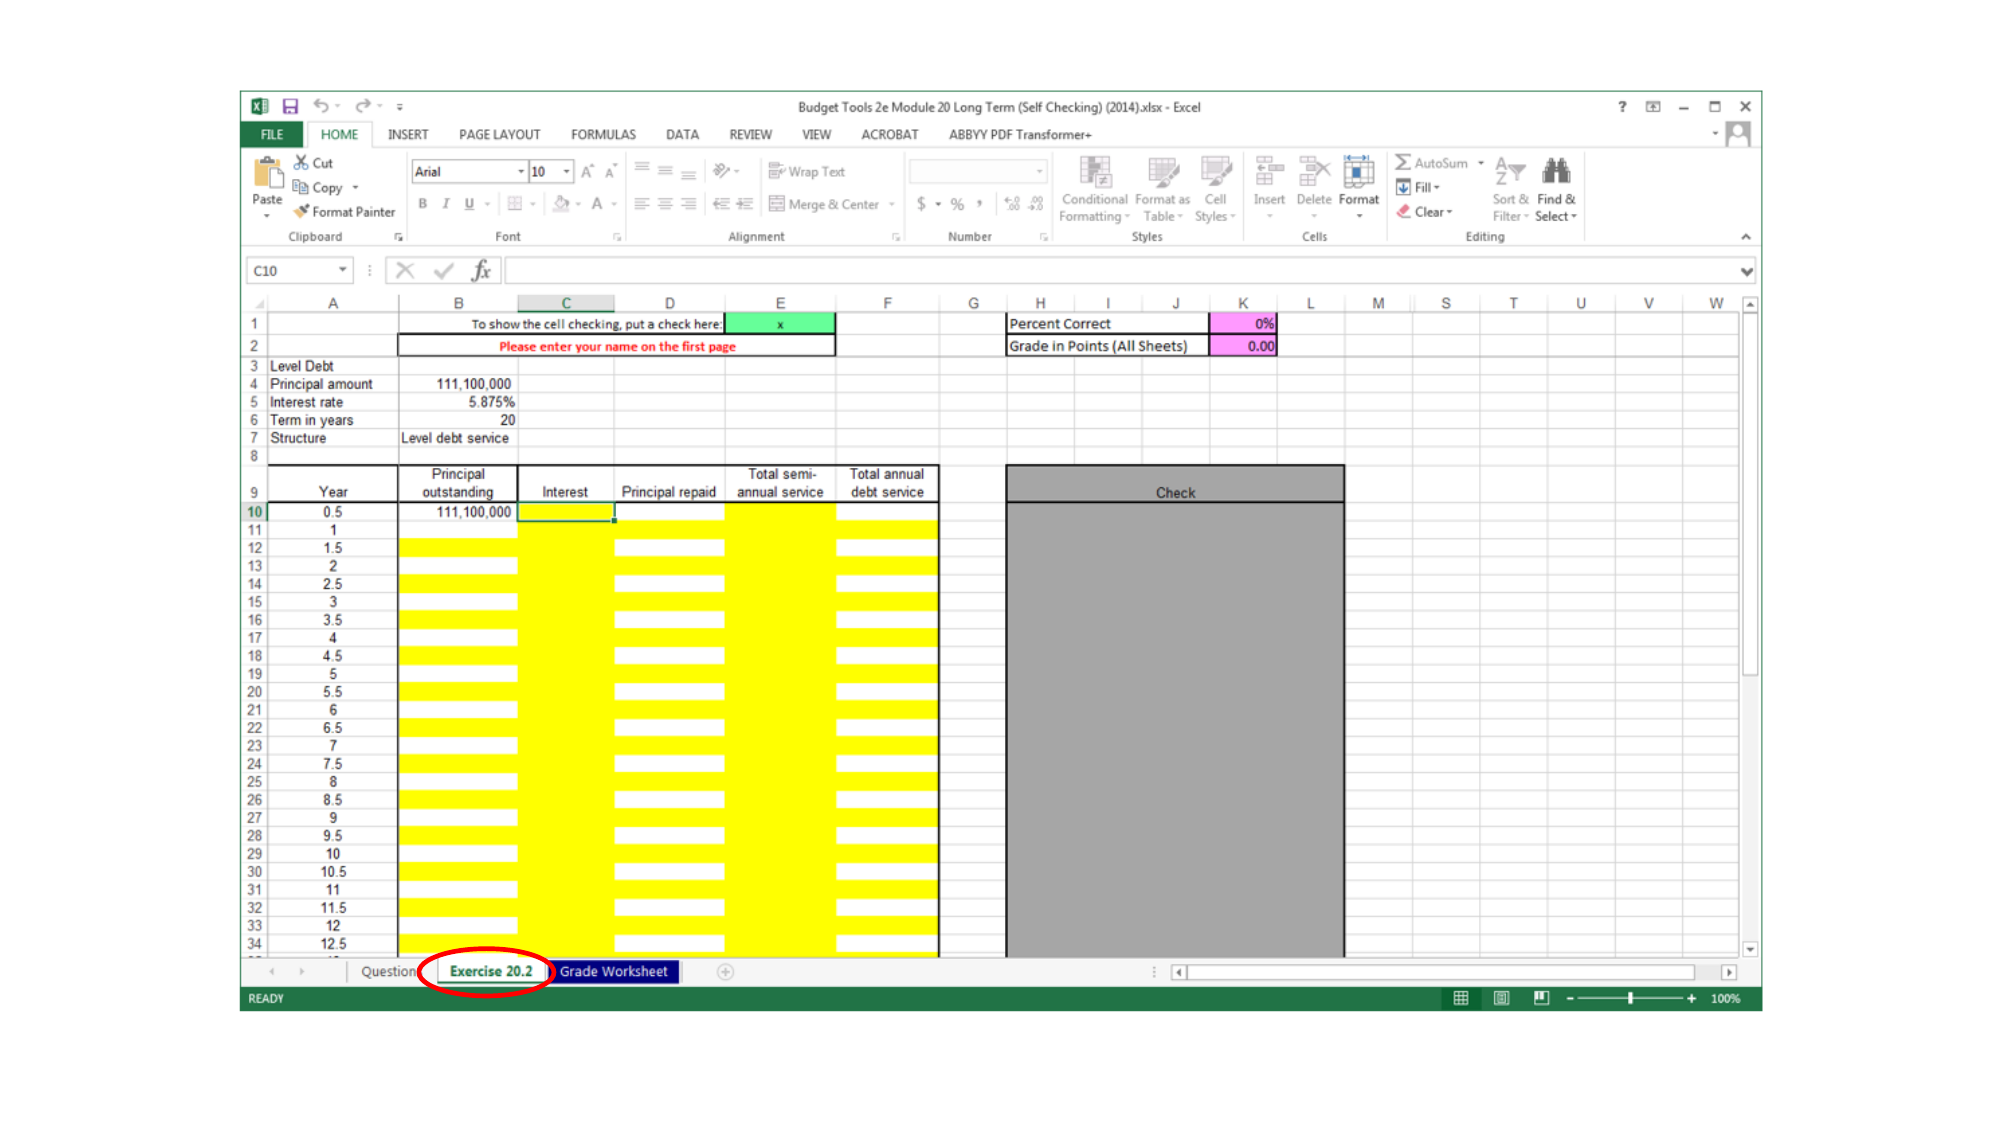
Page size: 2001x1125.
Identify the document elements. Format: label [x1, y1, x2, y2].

list [236, 88, 1764, 1014]
